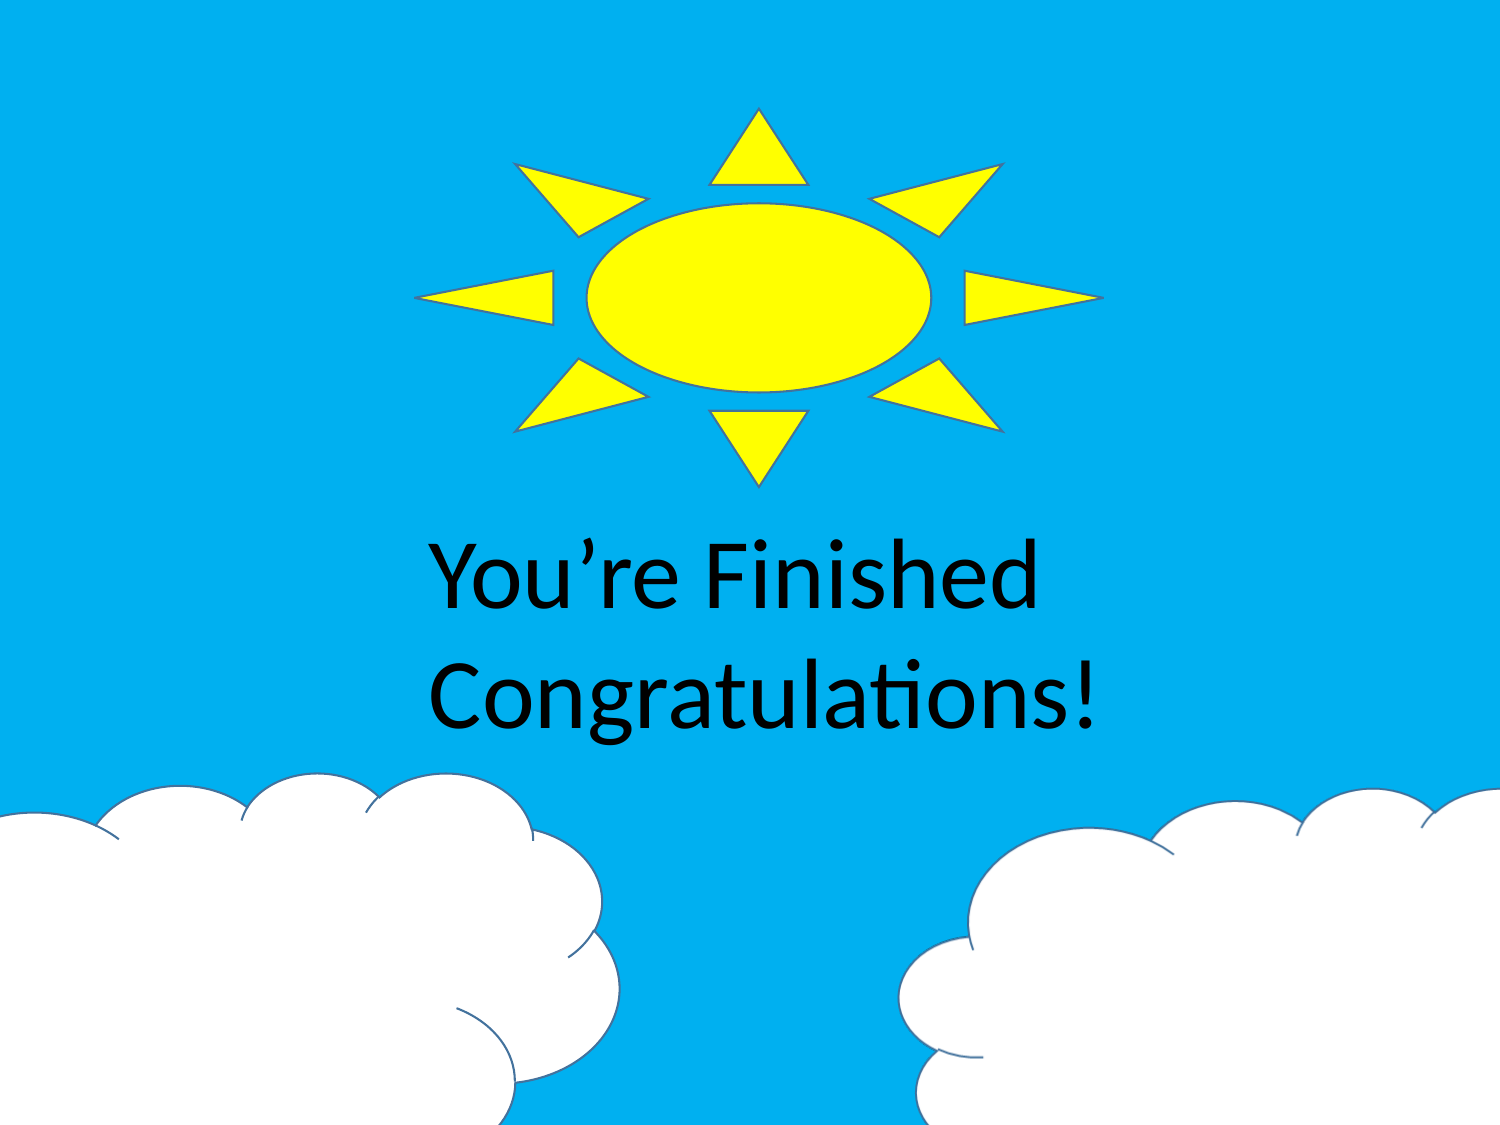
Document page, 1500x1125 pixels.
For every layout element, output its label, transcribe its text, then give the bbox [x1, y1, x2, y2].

text_box [866, 162, 1006, 239]
text_box [414, 269, 555, 327]
text_box [707, 409, 811, 489]
text_box [707, 106, 811, 186]
text_box You’re Finished Congratulations! [414, 500, 1214, 756]
text_box [963, 269, 1104, 327]
text_box [866, 357, 1006, 434]
picture [898, 789, 1500, 1125]
text_box [0, 772, 621, 1125]
text_box [512, 162, 652, 239]
text_box [585, 202, 933, 394]
text_box [512, 357, 652, 434]
